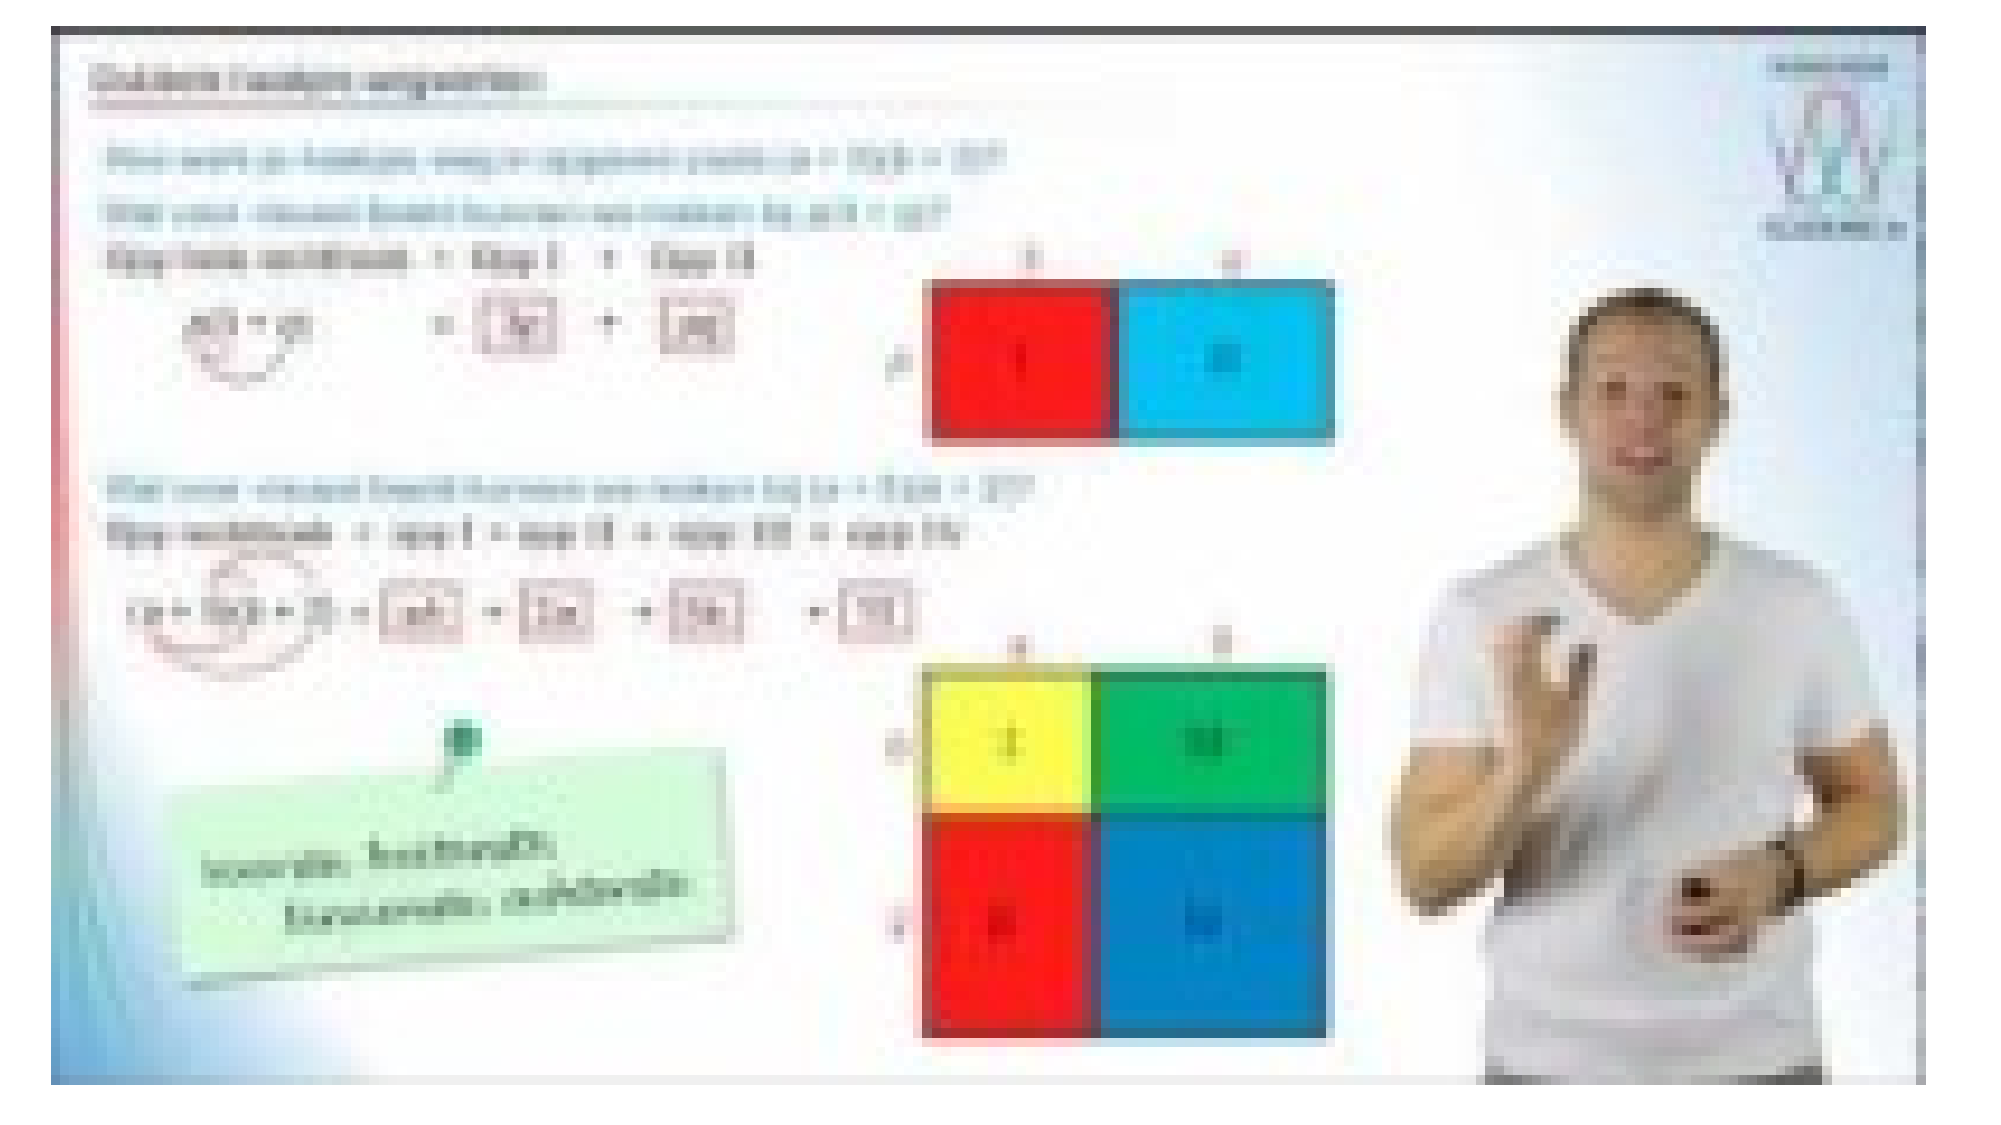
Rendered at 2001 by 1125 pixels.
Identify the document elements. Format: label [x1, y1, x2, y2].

text_box [50, 25, 1927, 1086]
